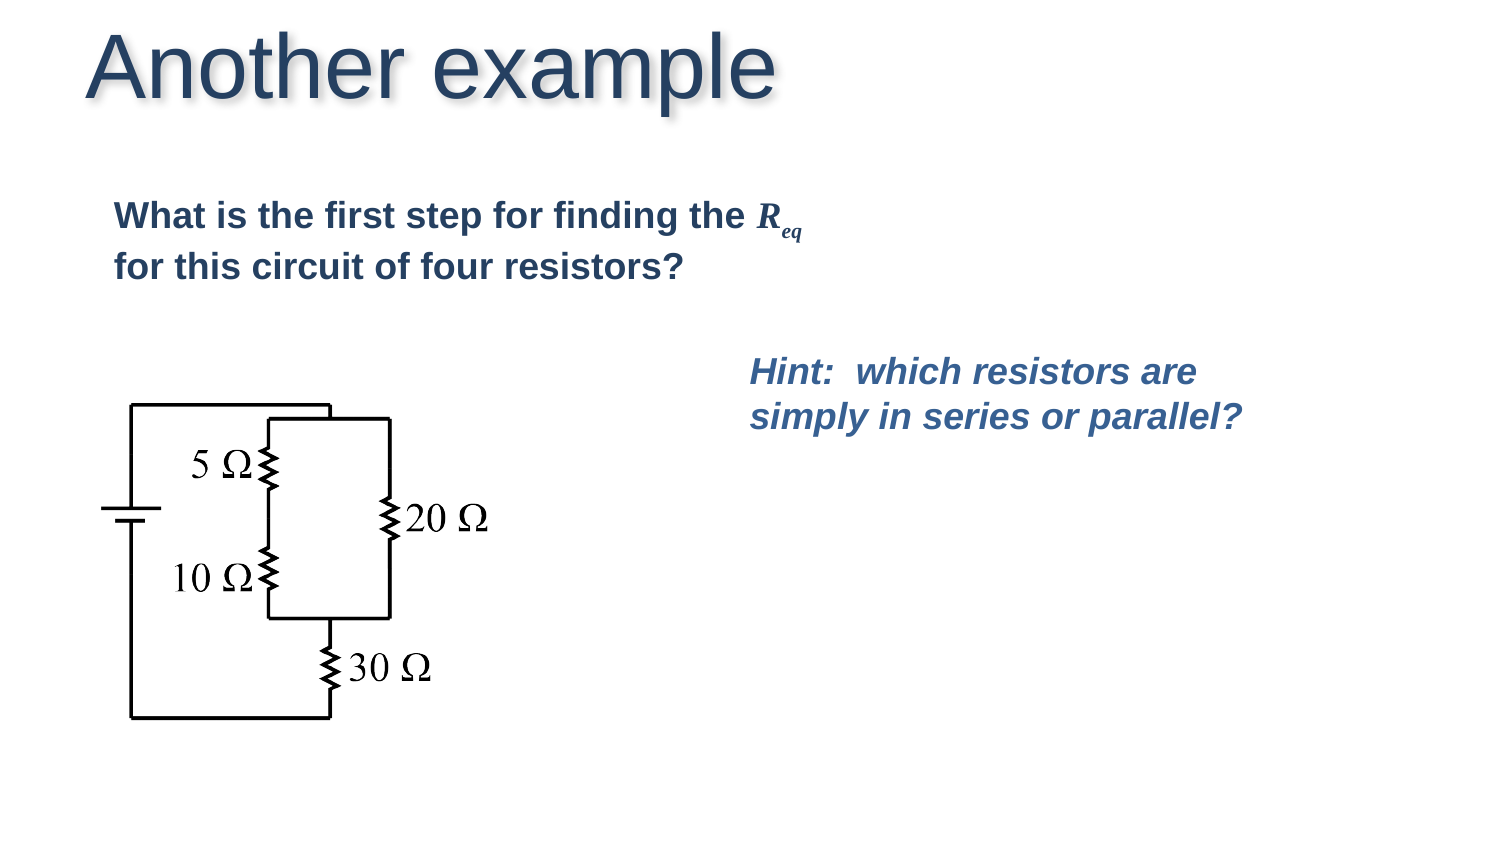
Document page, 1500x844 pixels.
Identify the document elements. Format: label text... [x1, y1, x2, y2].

text_box Another example [70, 0, 1465, 206]
picture [89, 392, 503, 723]
text_box Hint: which resistors are simply in series or parallel? [734, 339, 1279, 444]
text_box What is the first step for finding the Req for this circuit of four resistors? [99, 183, 855, 340]
